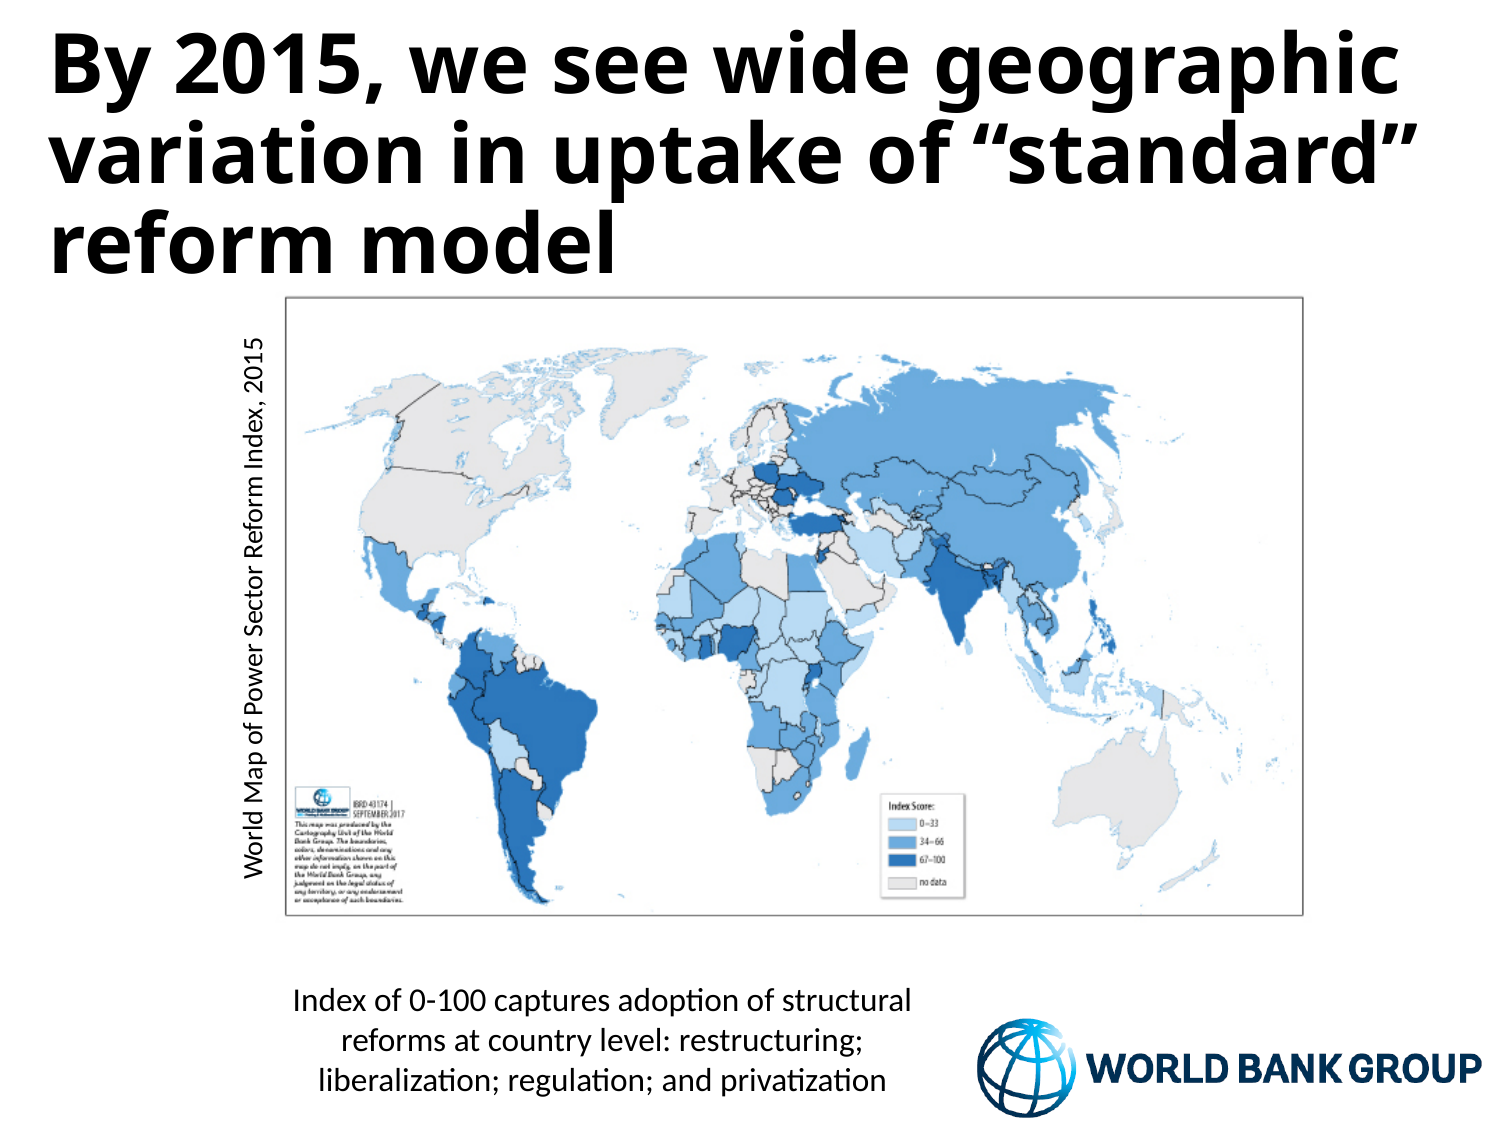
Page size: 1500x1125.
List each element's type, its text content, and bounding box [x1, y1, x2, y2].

picture [963, 1007, 1500, 1125]
text_box By 2015, we see wide geographic variation in uptake of “standard” reform model [37, 74, 1463, 238]
text_box Index of 0-100 captures adoption of structural reforms at country level: restructuring; liberalization; regulation; and privatization [271, 970, 935, 1106]
picture [274, 288, 1312, 923]
text_box World Map of Power Sector Reform Index, 2015 [226, 150, 276, 1061]
